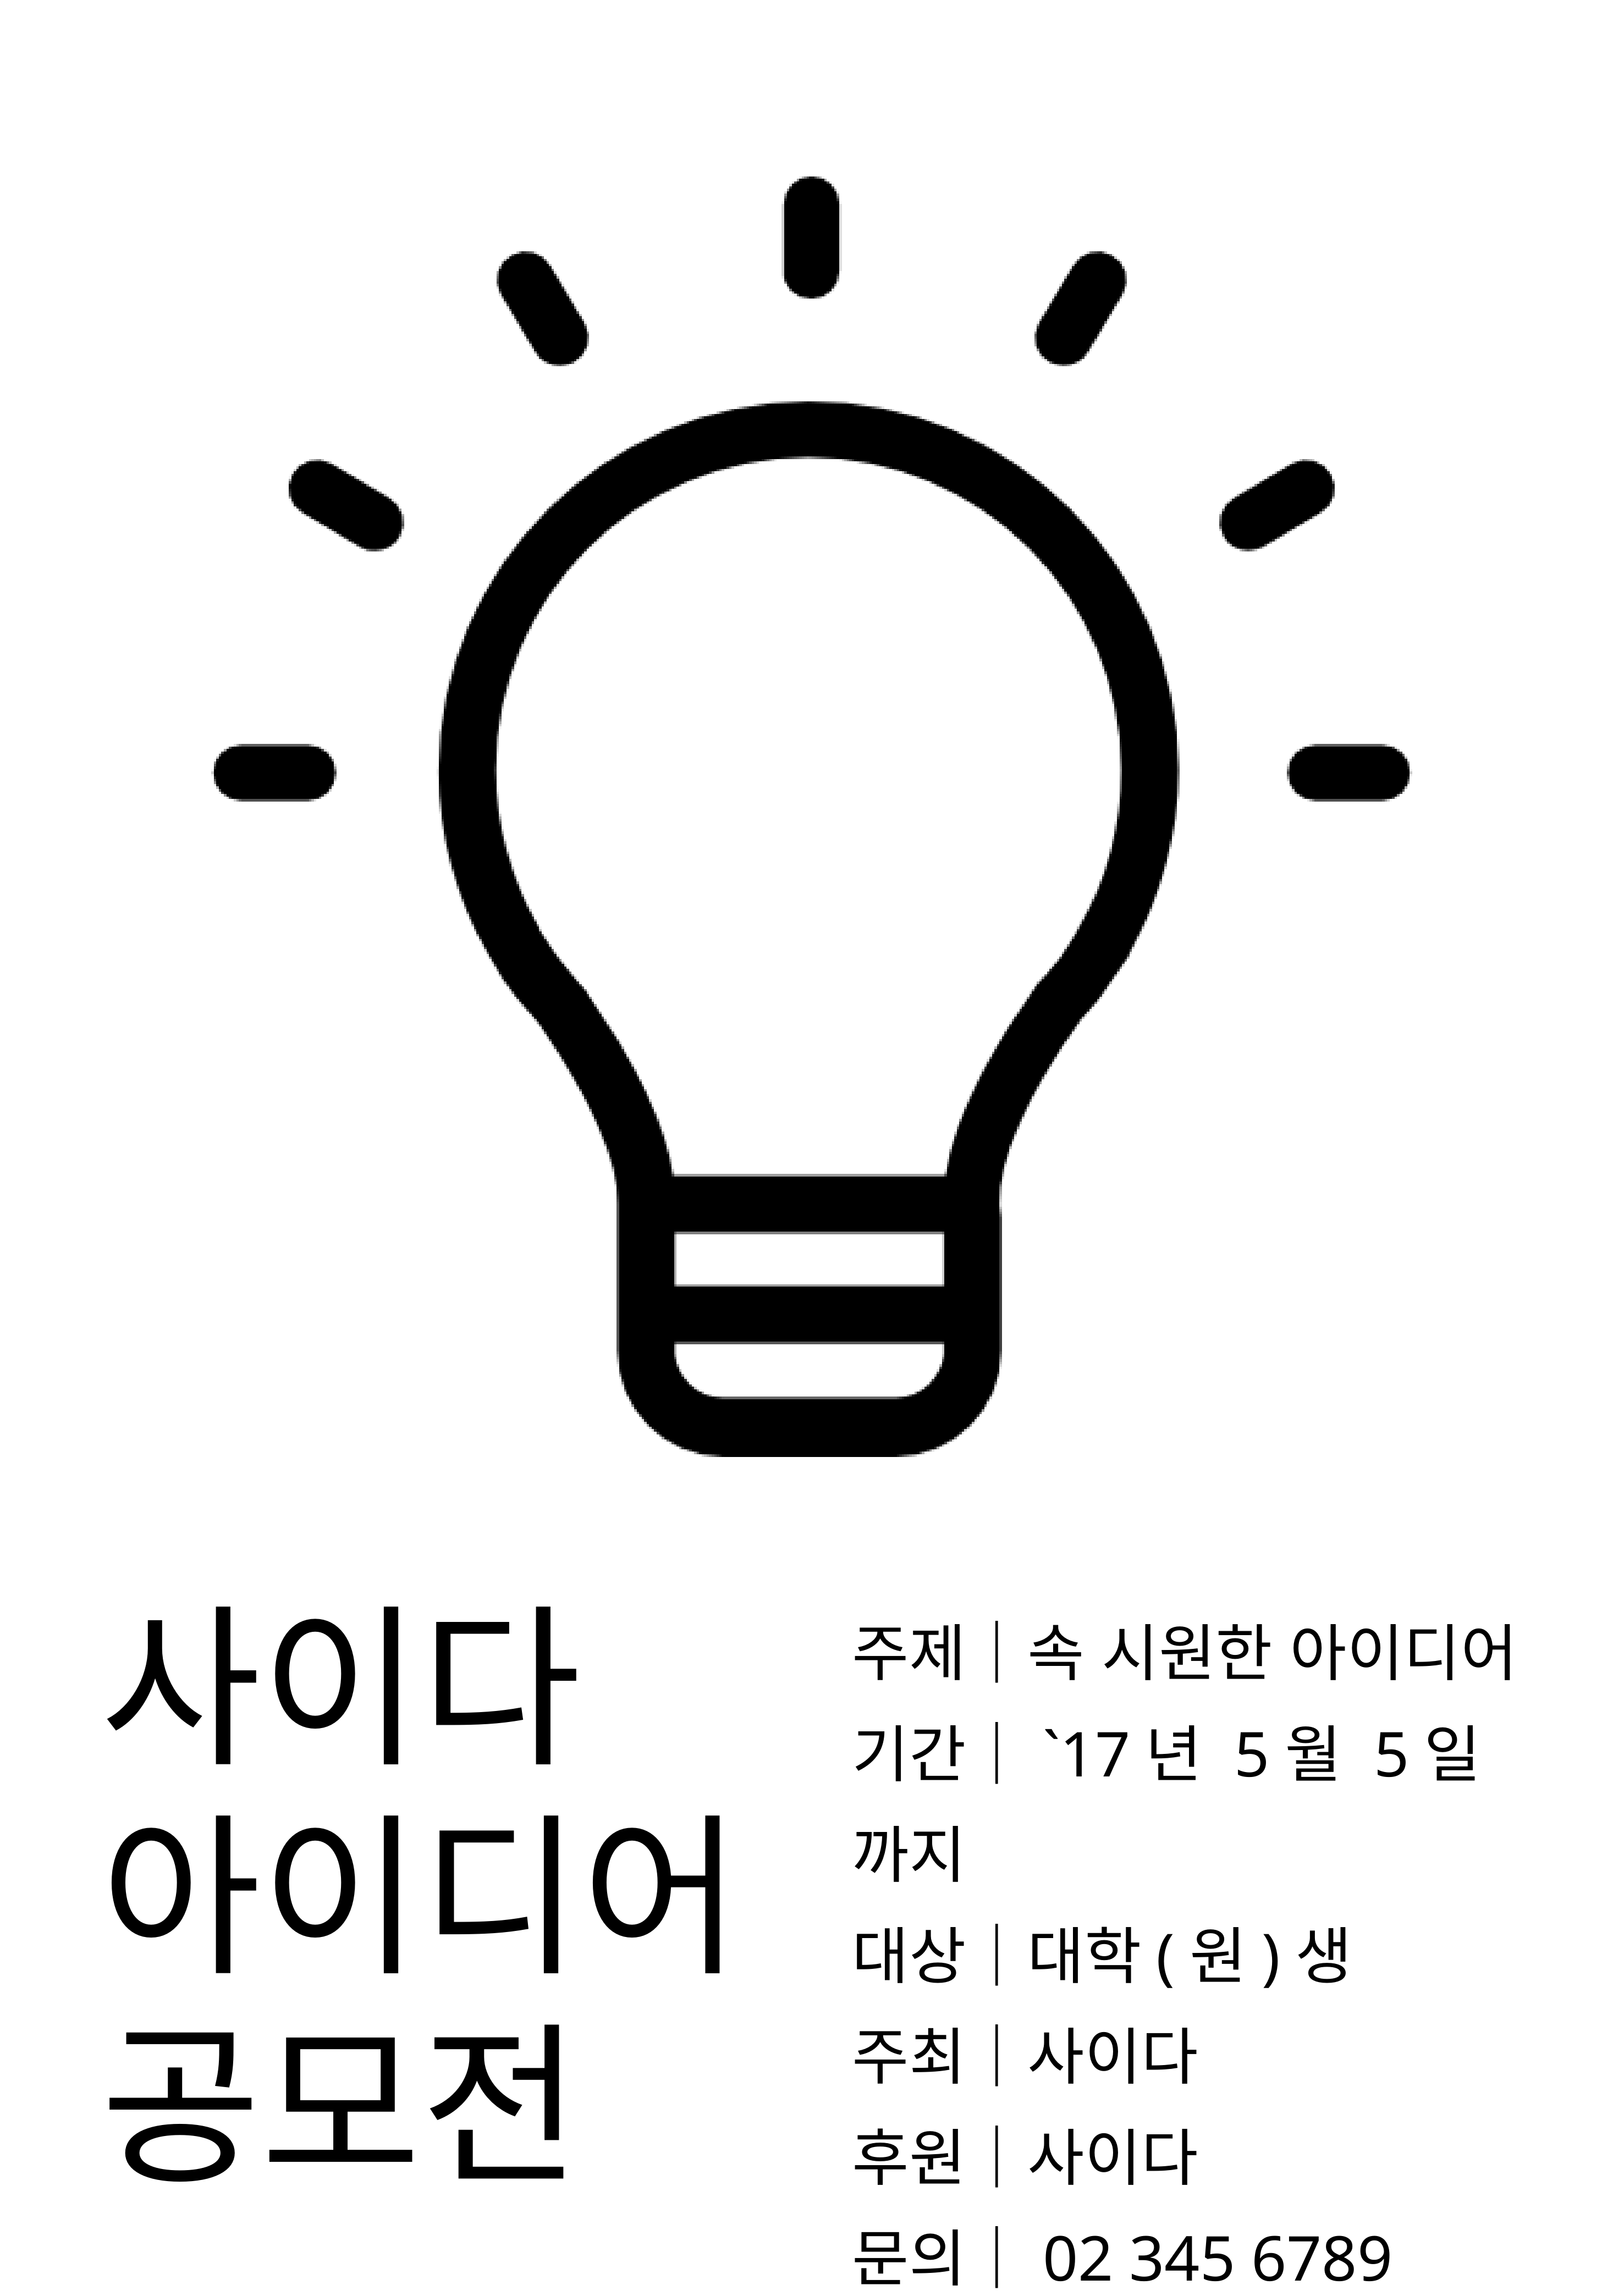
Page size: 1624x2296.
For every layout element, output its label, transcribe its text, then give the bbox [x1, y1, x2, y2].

text_box 사이다 아이디어 공모전 [92, 1572, 857, 2208]
text_box 주제｜속 시원한 아이디어 기간｜`17년 5월 5일 까지 대상｜대학(원)생 주최｜사이다 후원｜사이다 문의｜02 345 6789 [844, 1583, 1609, 2296]
picture [172, 176, 1452, 1457]
